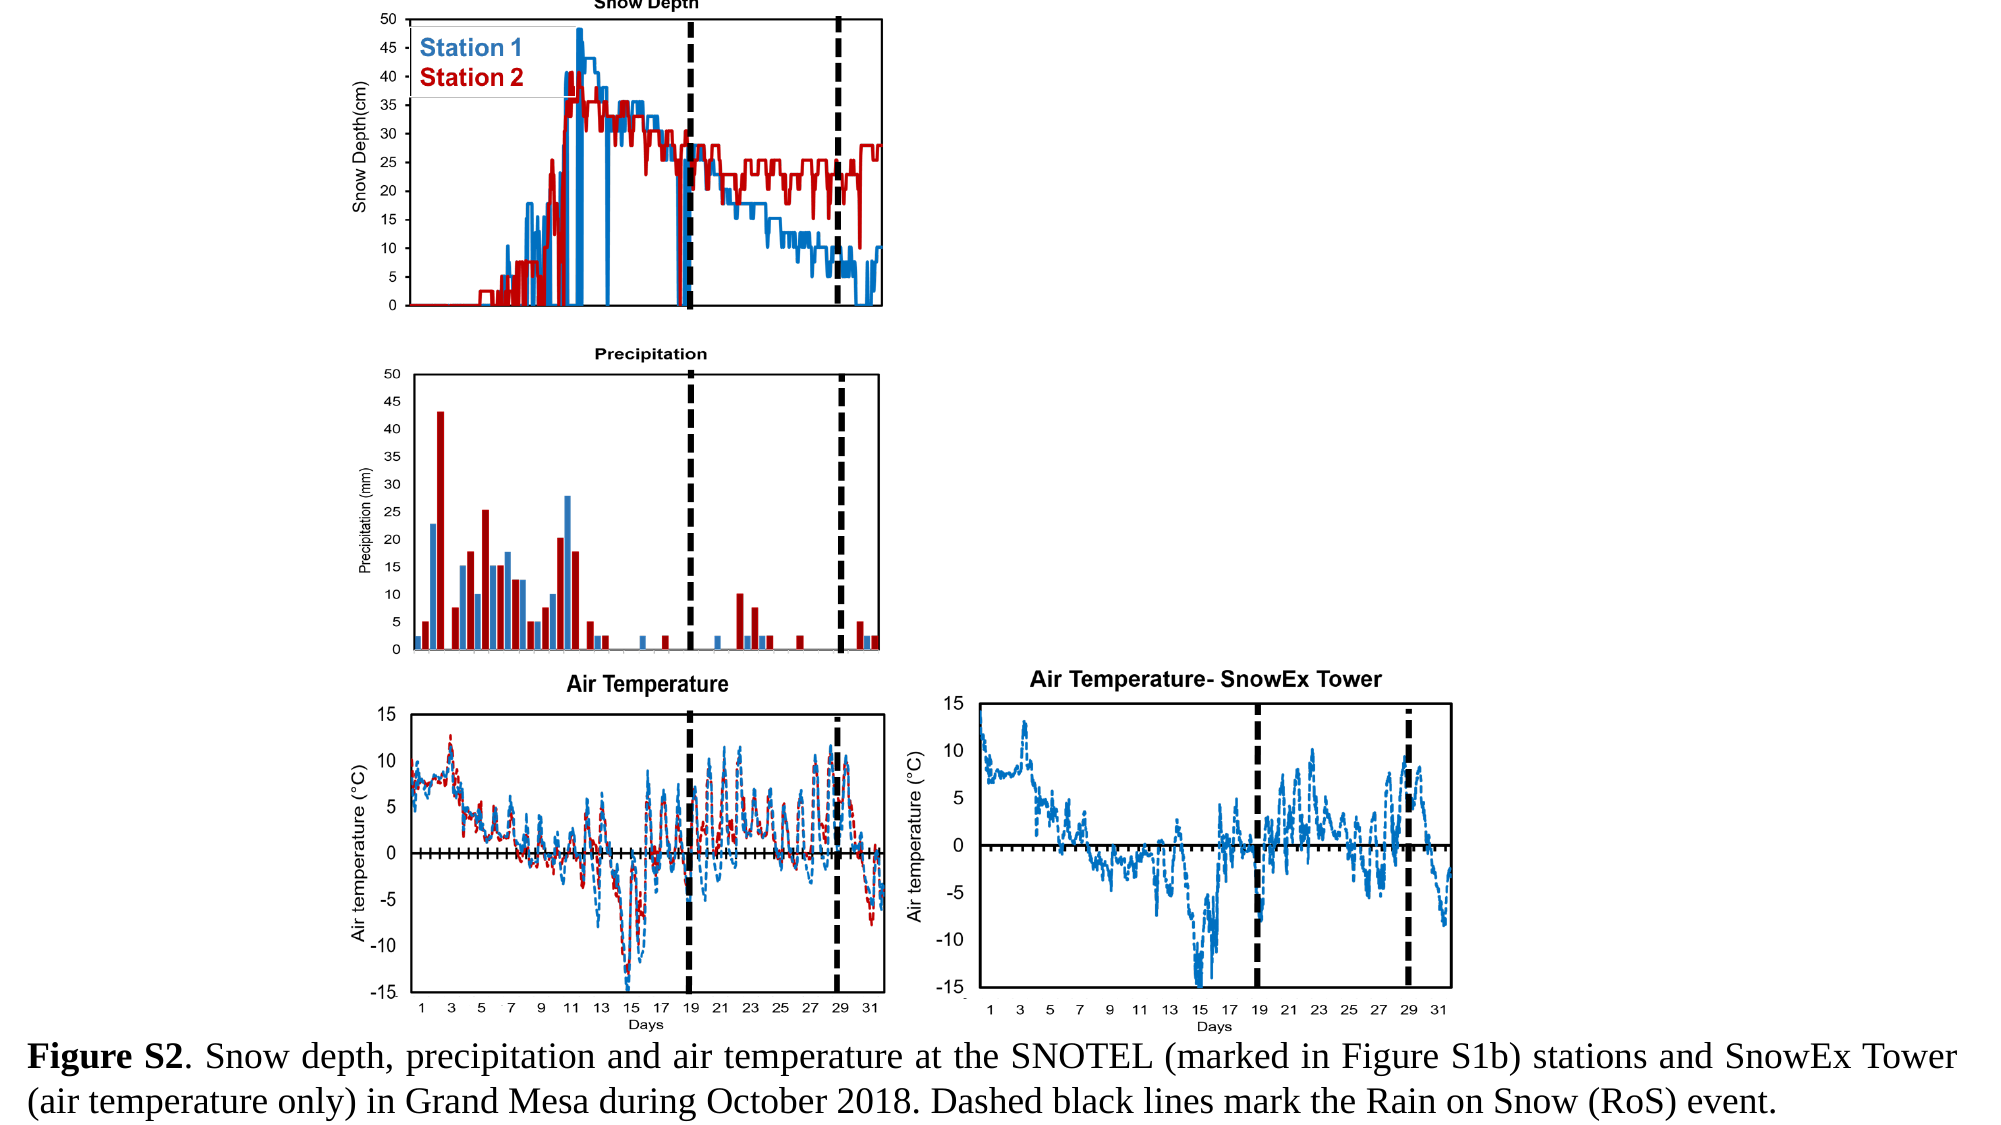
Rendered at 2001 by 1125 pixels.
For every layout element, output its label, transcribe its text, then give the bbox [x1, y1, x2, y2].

picture [336, 0, 1475, 1044]
text_box Figure S2. Snow depth, precipitation and air temperature at the SNOTEL (marked in Figure S1b) stations and SnowEx Tower (air temperature only) in Grand Mesa during October 2018. Dashed black lines mark the Rain on Snow (RoS) event. [12, 1023, 1975, 1125]
